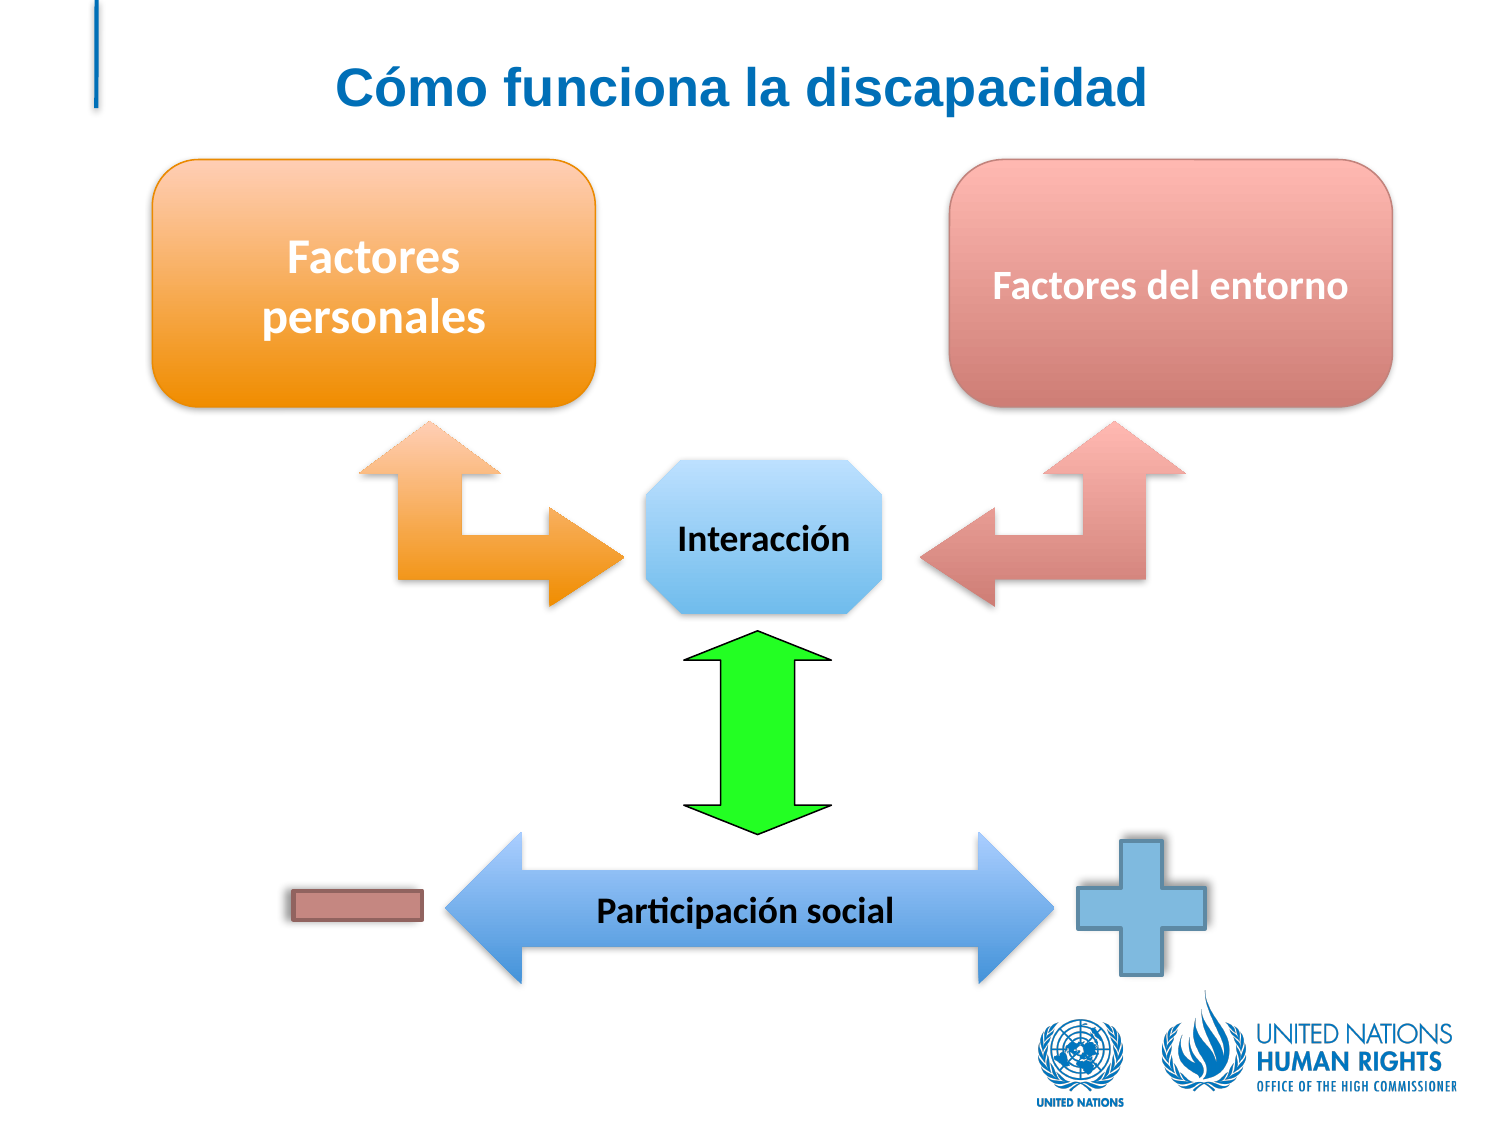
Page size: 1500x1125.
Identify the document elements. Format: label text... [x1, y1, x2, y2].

picture [1037, 990, 1457, 1107]
title Cómo funciona la discapacidad [50, 45, 1436, 160]
text_box [1076, 844, 1207, 977]
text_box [152, 159, 1393, 835]
text_box Participación social [445, 844, 1055, 985]
text_box [291, 889, 424, 922]
